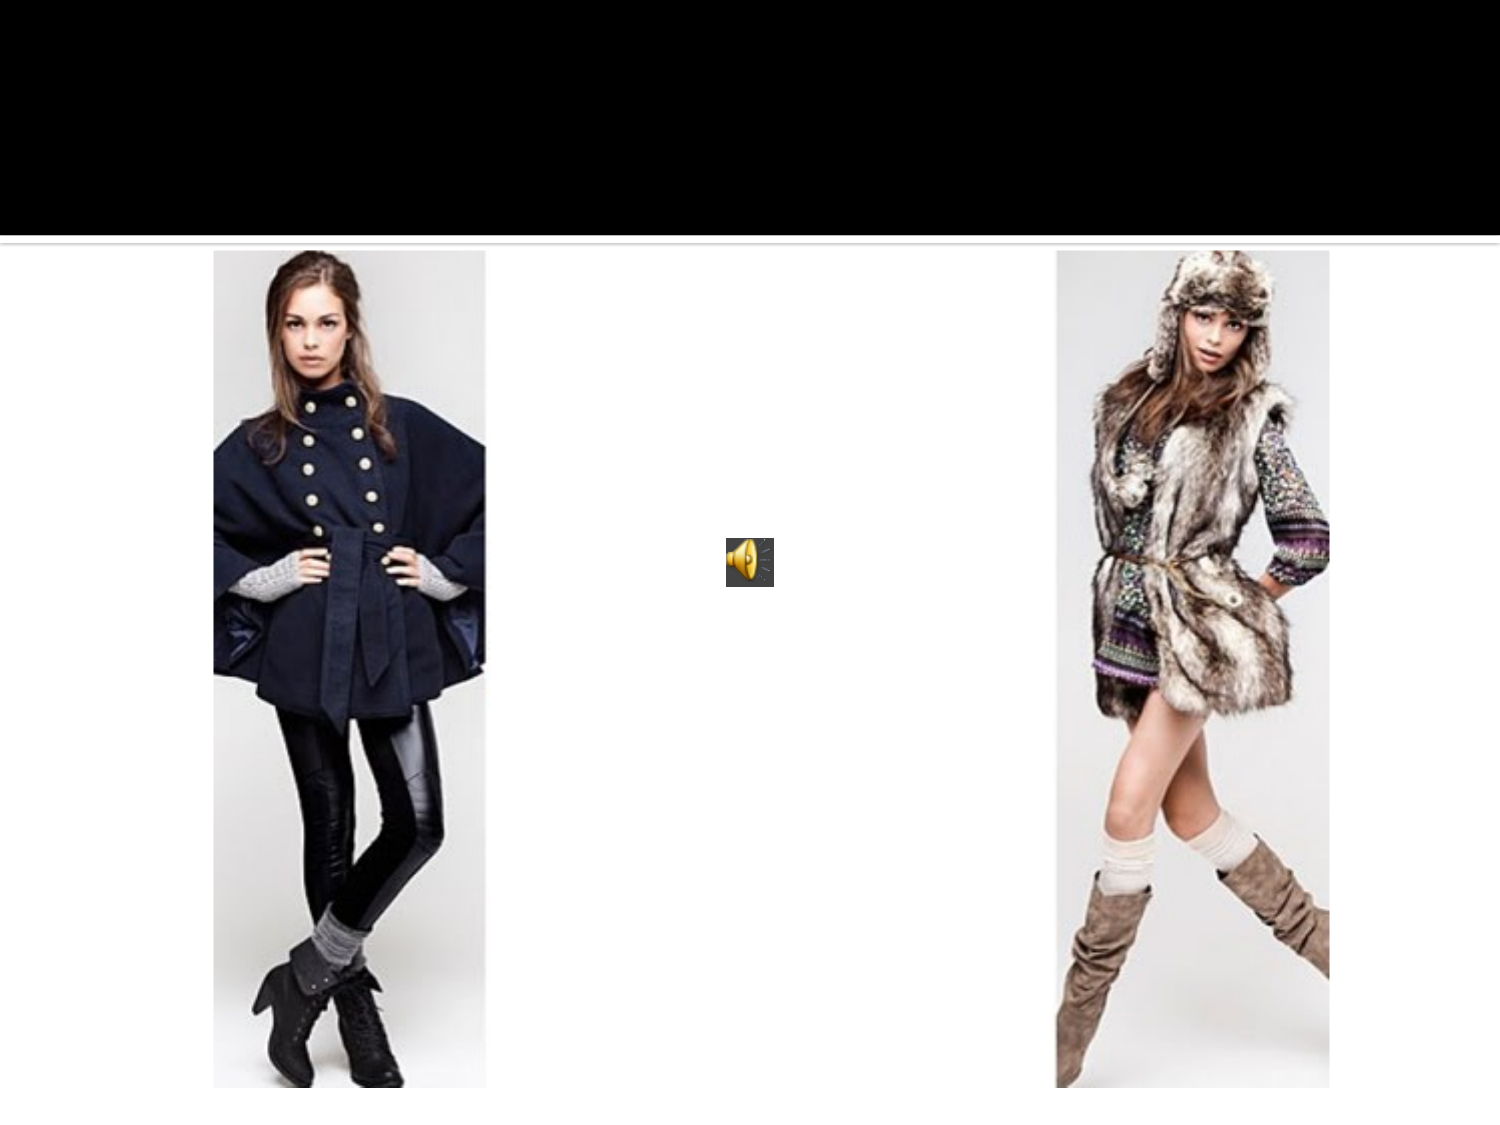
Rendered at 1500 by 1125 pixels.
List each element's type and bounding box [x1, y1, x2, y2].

picture [212, 249, 1338, 1089]
